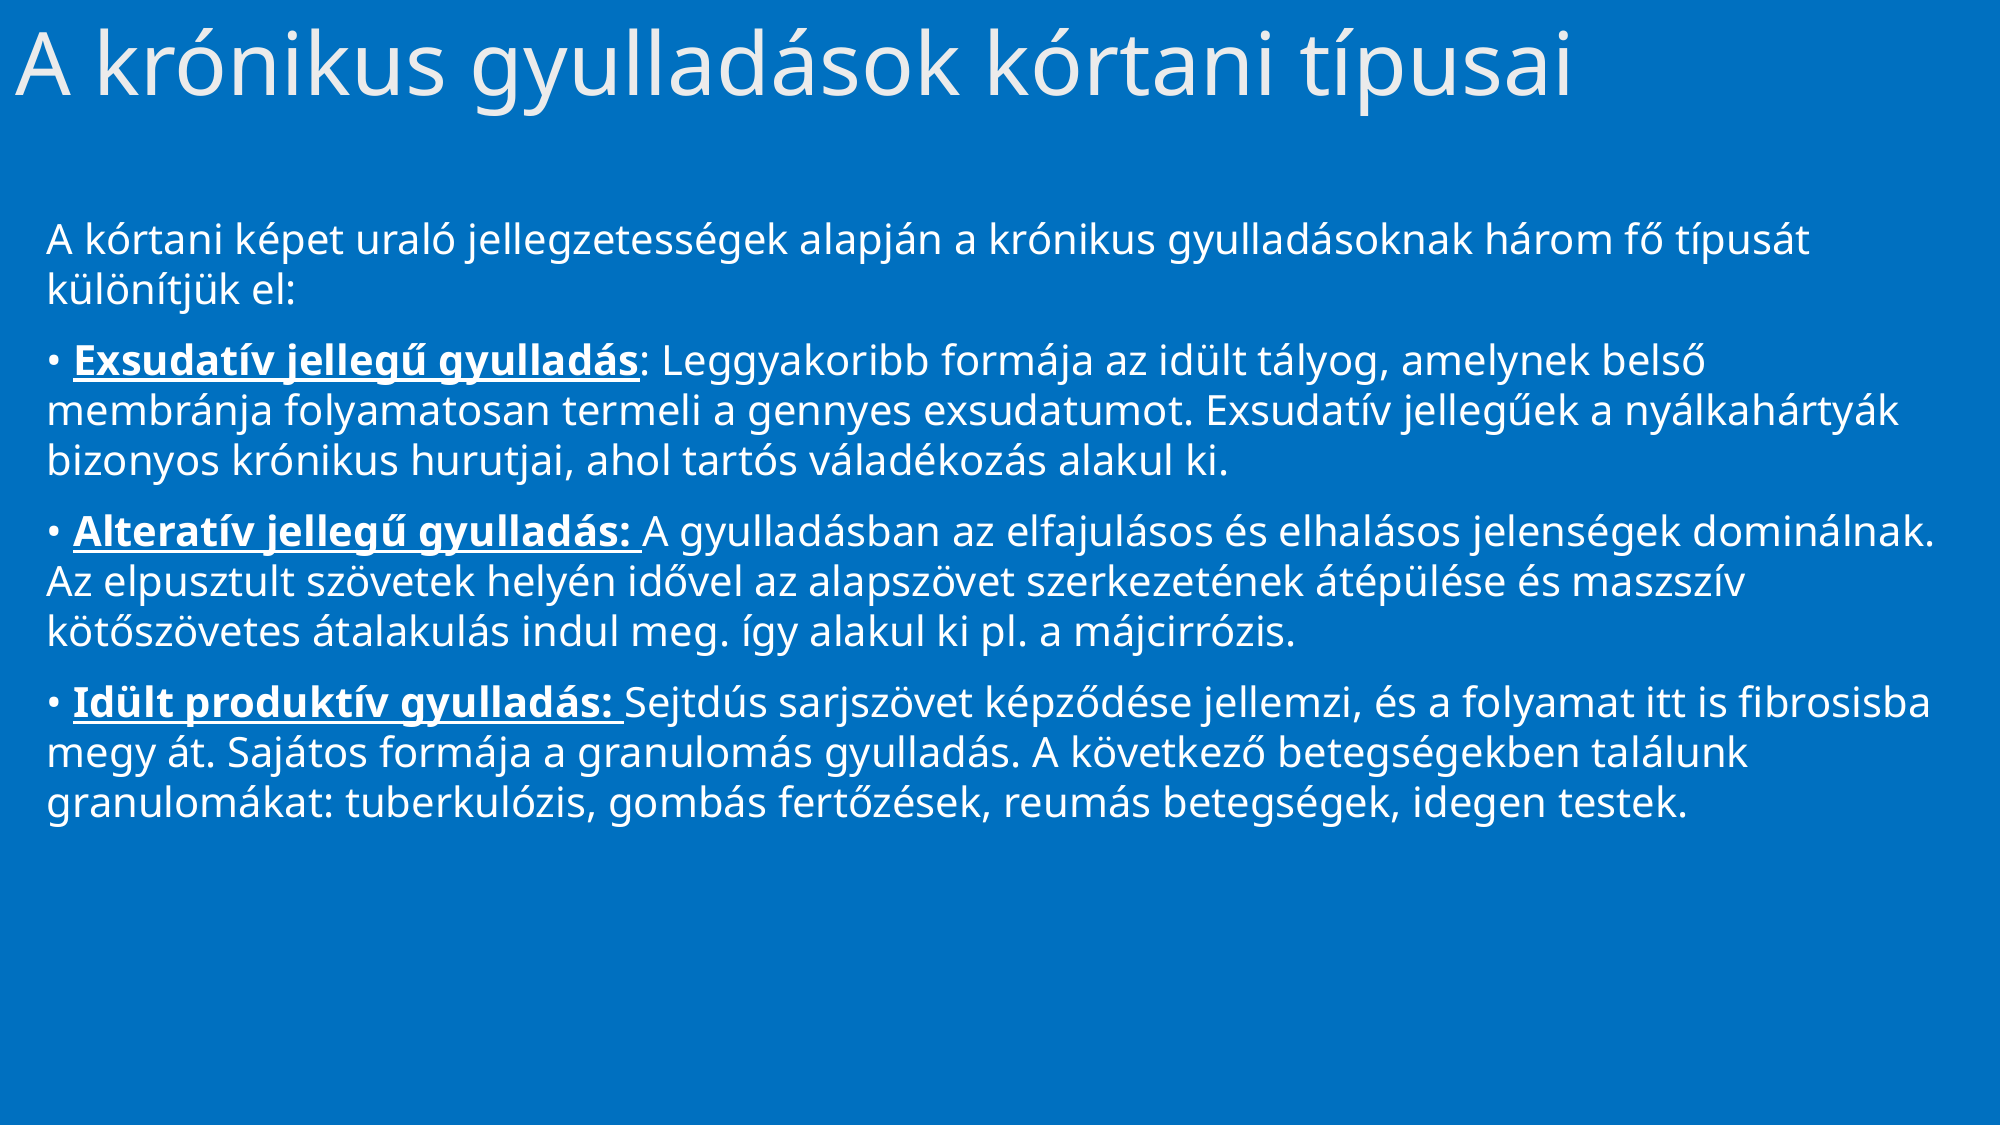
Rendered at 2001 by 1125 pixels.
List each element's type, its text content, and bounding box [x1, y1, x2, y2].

list A kórtani képet uraló jellegzetességek alapján a krónikus gyulladásoknak három fő típusát különítjük el: • Exsudatív jellegű gyulladás: Leggyakoribb formája az idült tályog, amelynek belső membránja folyamatosan termeli a gennyes exsudatumot. Exsudatív jellegűek a nyálkahártyák bizonyos krónikus hurutjai, ahol tartós váladékozás alakul ki. • Alteratív jellegű gyulladás: A gyulladásban az elfajulásos és elhalásos jelenségek dominálnak. Az elpusztult szövetek helyén idővel az alapszövet szerkezetének átépülése és maszszív kötőszövetes átalakulás indul meg. így alakul ki pl. a májcirrózis. • Idült produktív gyulladás: Sejtdús sarjszövet képződése jellemzi, és a folyamat itt is fibrosisba megy át. Sajátos formája a granulomás gyulladás. A következő betegségekben találunk granulomákat: tuberkulózis, gombás fertőzések, reumás betegségek, idegen testek. [31, 134, 1955, 1100]
title A krónikus gyulladások kórtani típusai [0, 0, 1803, 230]
